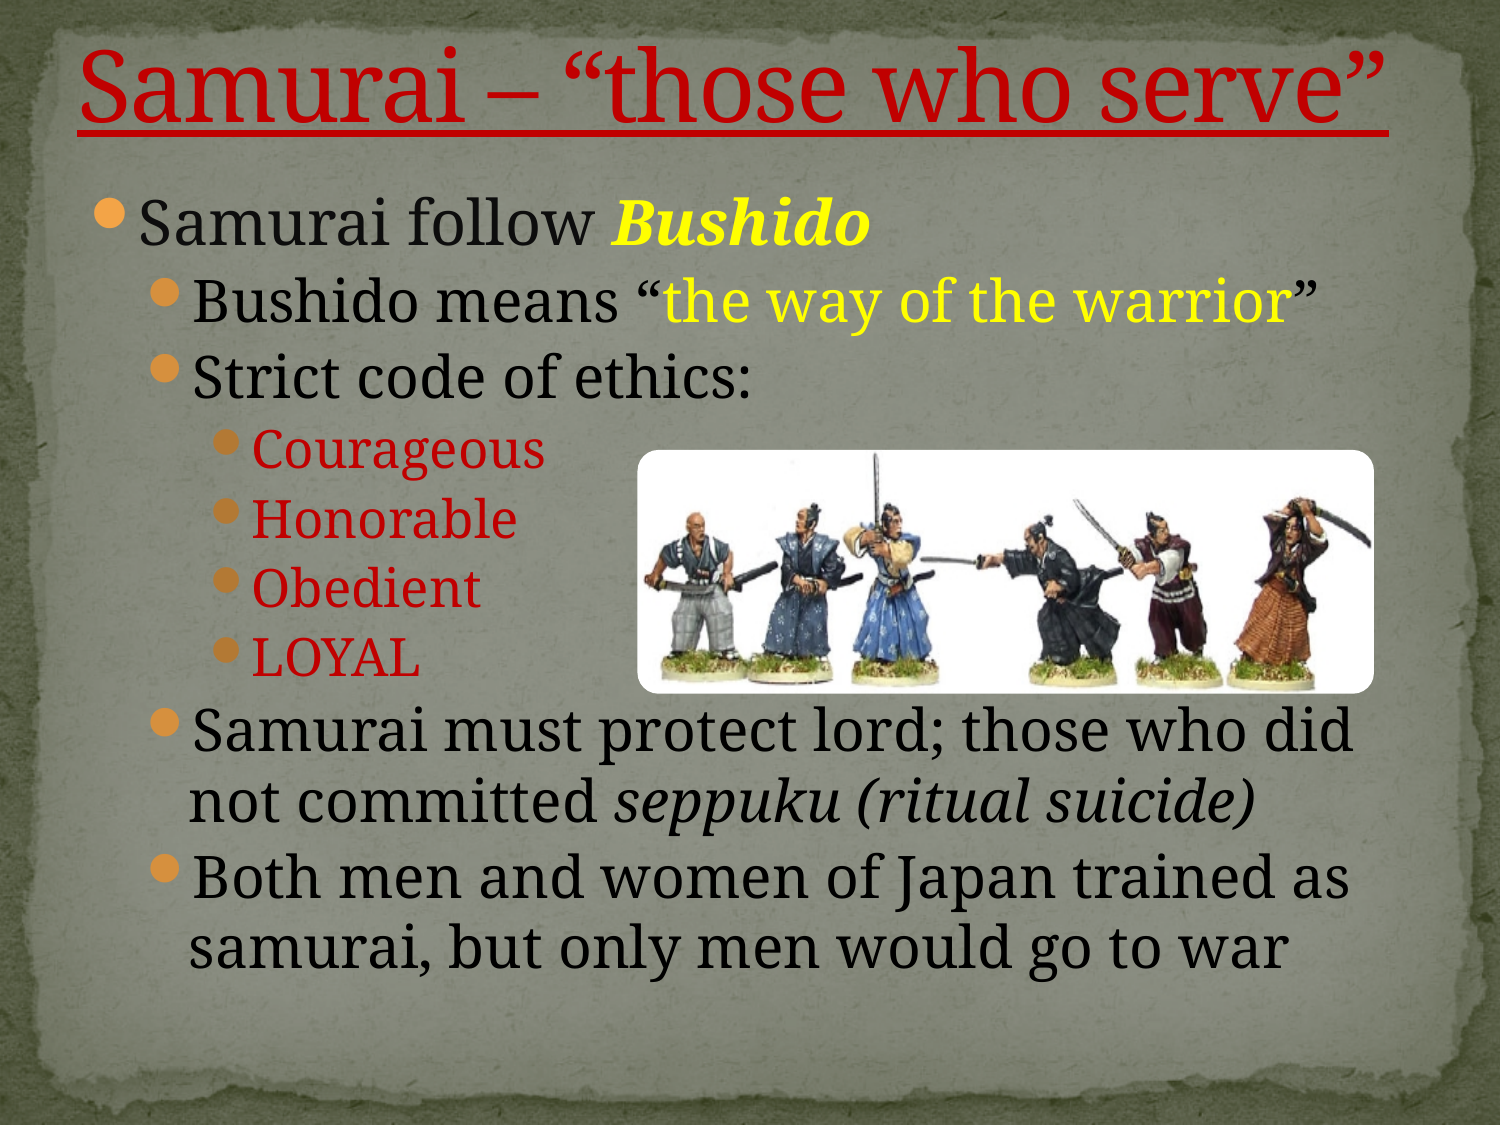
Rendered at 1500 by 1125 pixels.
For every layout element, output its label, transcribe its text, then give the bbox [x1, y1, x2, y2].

title Samurai – “those who serve” [62, 0, 1413, 150]
picture [637, 449, 1374, 694]
list Samurai follow Bushido Bushido means “the way of the warrior” Strict code of ethics: Courageous Honorable Obedient LOYAL Samurai must protect lord; those who did not committed seppuku (ritual suicide) Both men and women of Japan trained as samurai, but only men would go to war [75, 174, 1425, 1088]
